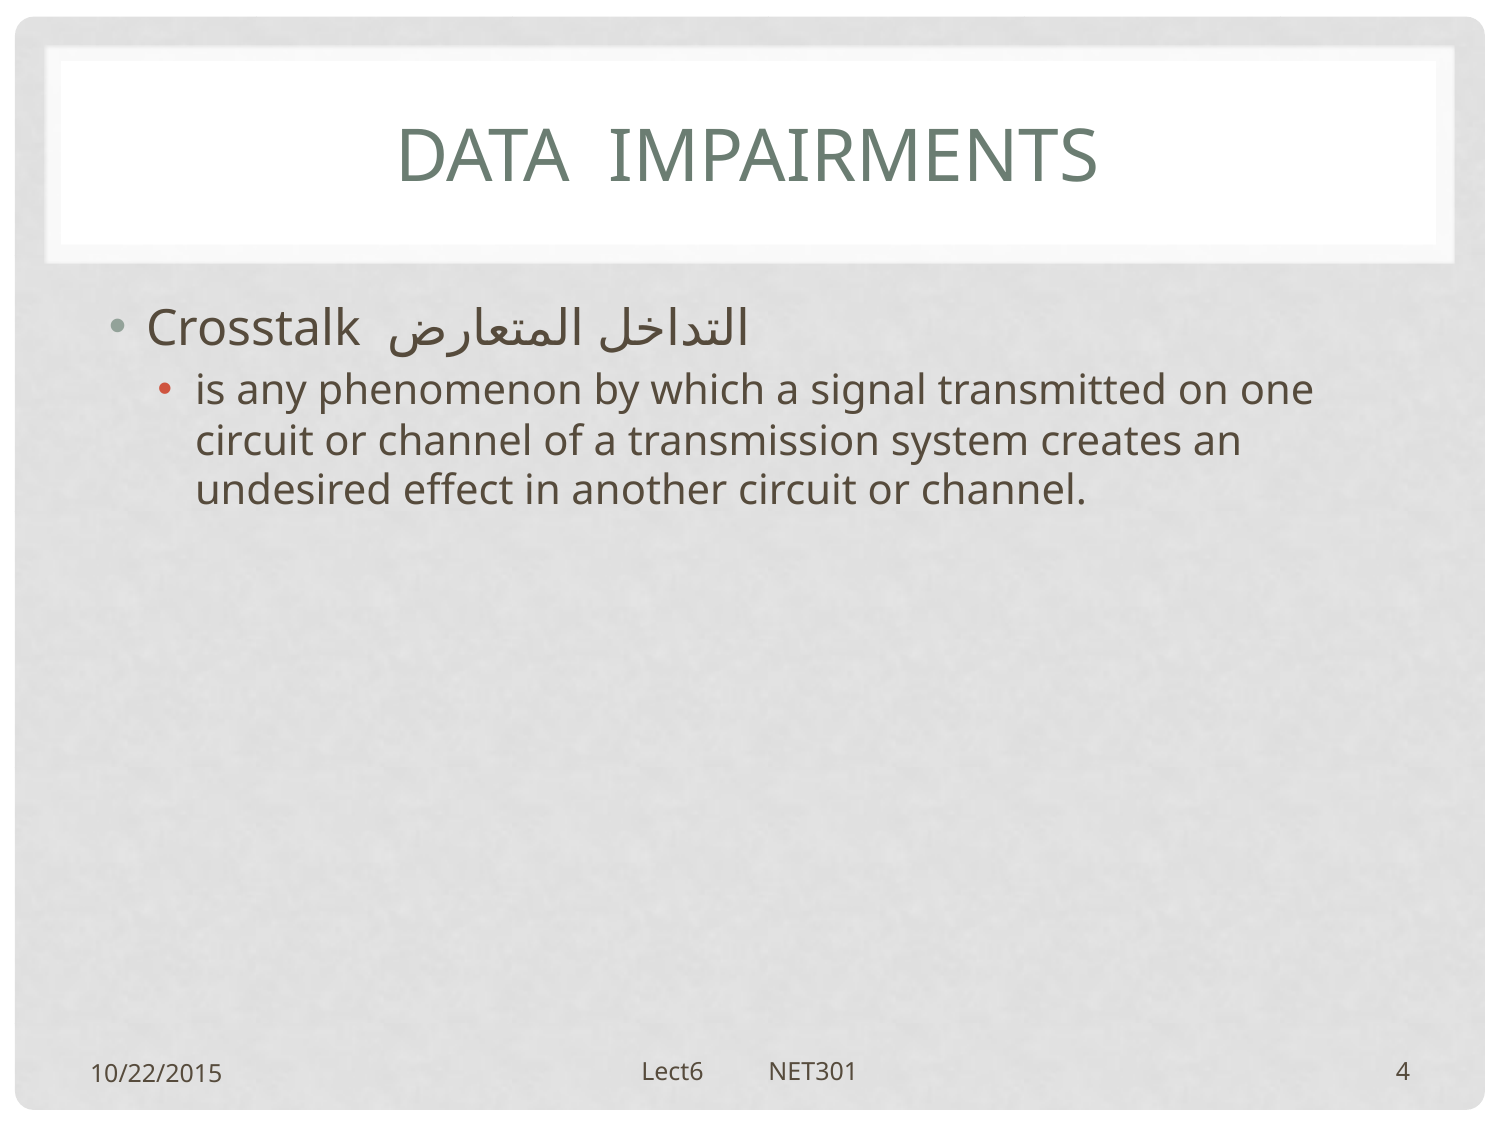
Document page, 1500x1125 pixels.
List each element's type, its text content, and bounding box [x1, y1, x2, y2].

slide_number 4 [1074, 1042, 1425, 1103]
footer Lect6 NET301 [512, 1042, 988, 1103]
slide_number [75, 1042, 425, 1103]
list Crosstalk التداخل المتعارض is any phenomenon by which a signal transmitted on one circuit or channel of a transmission system creates an undesired effect in another circuit or channel. [75, 287, 1425, 1005]
title Data impairments [69, 66, 1425, 238]
